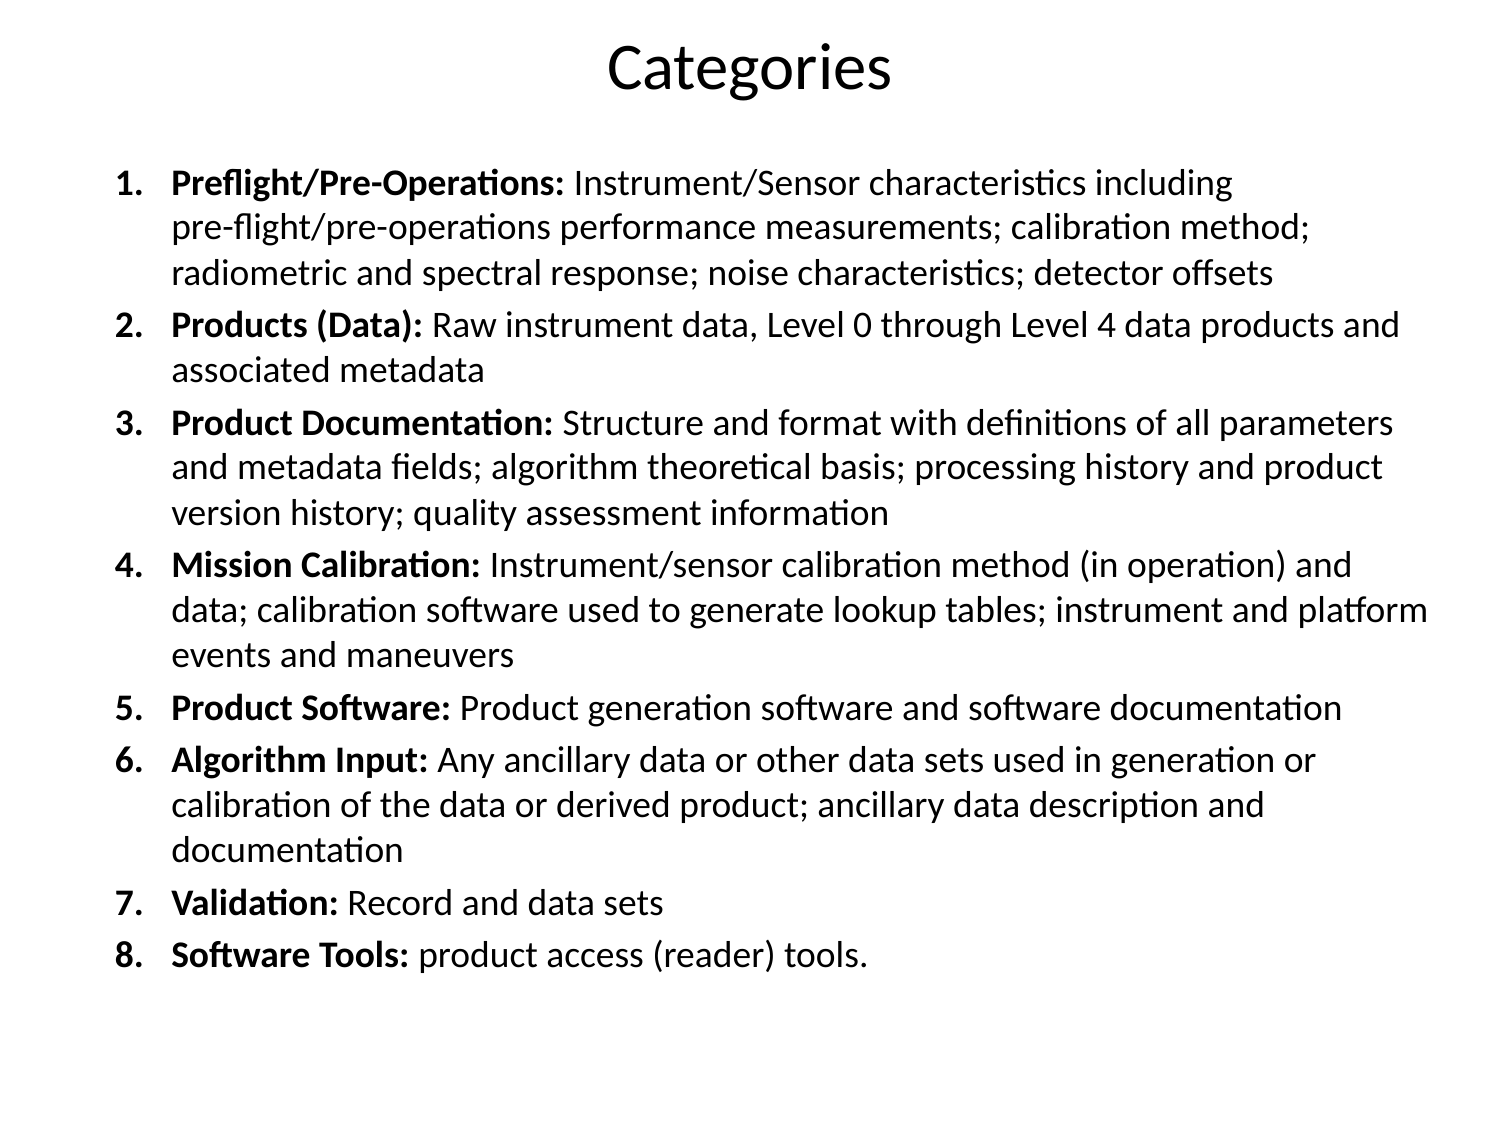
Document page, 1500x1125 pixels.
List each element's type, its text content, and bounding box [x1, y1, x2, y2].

title Categories [74, 0, 1426, 126]
list Preflight/Pre-Operations: Instrument/Sensor characteristics including pre-flight/pre-operations performance measurements; calibration method; radiometric and spectral response; noise characteristics; detector offsets Products (Data): Raw instrument data, Level 0 through Level 4 data products and associated metadata Product Documentation: Structure and format with definitions of all parameters and metadata fields; algorithm theoretical basis; processing history and product version history; quality assessment information Mission Calibration: Instrument/sensor calibration method (in operation) and data; calibration software used to generate lookup tables; instrument and platform events and maneuvers Product Software: Product generation software and software documentation Algorithm Input: Any ancillary data or other data sets used in generation or calibration of the data or derived product; ancillary data description and documentation Validation: Record and data sets Software Tools: product access (reader) tools. [99, 149, 1451, 1013]
